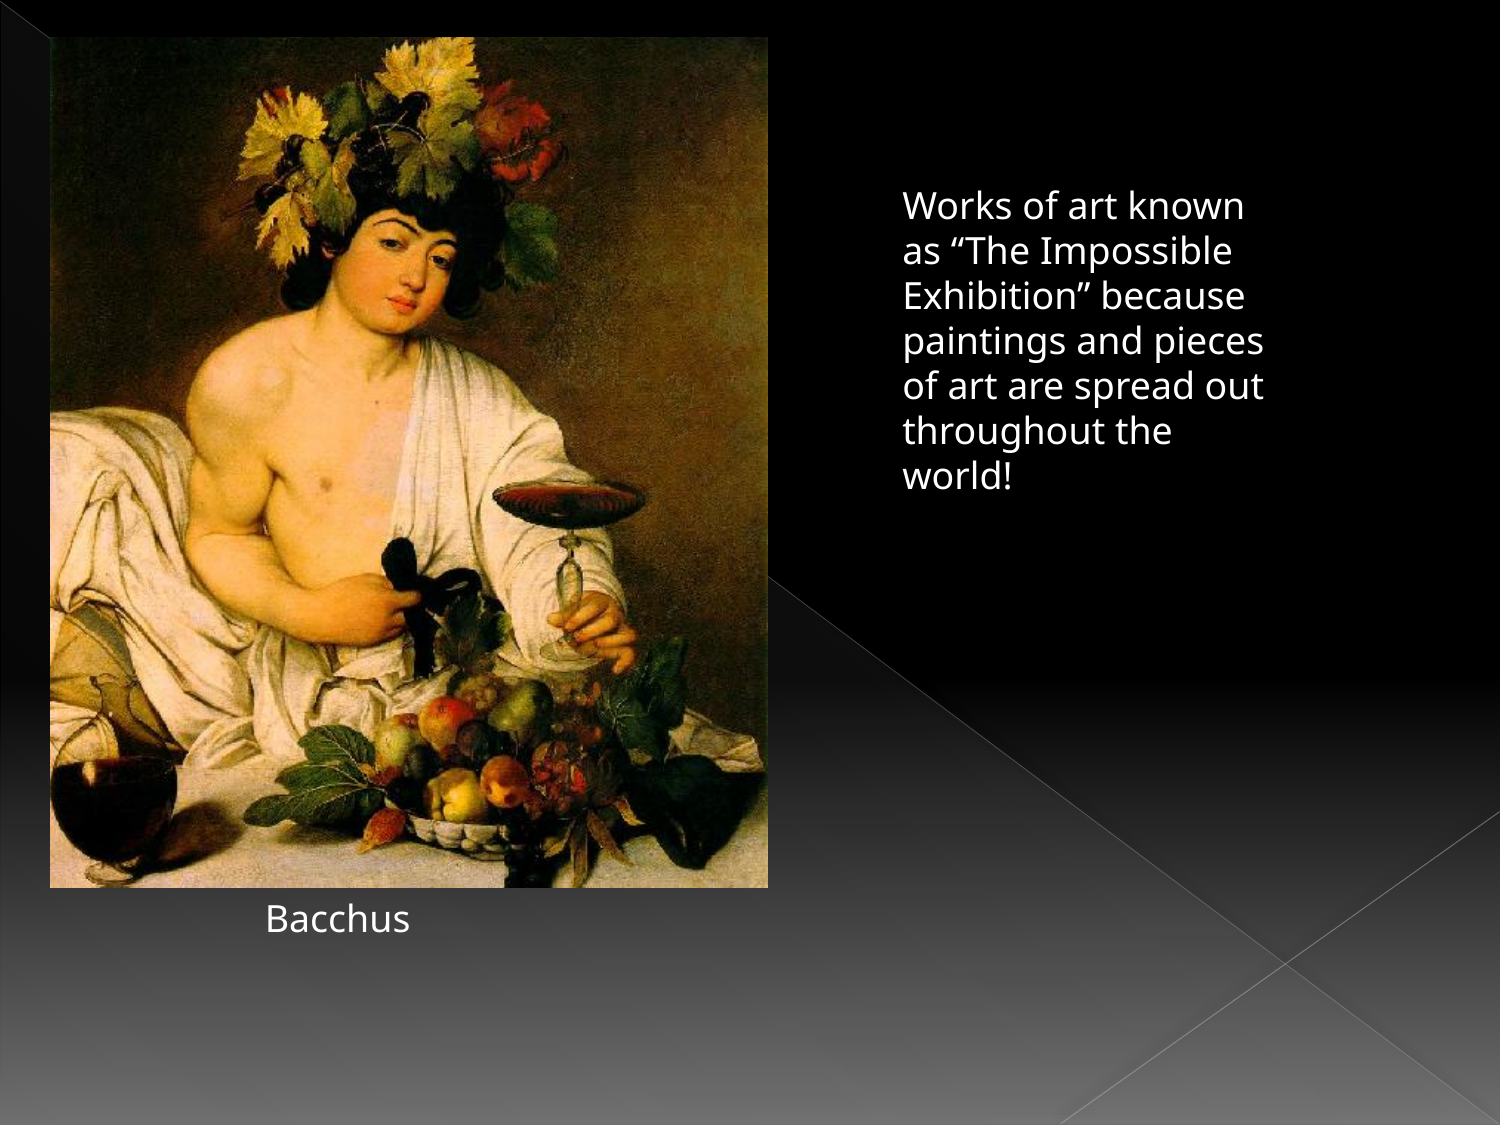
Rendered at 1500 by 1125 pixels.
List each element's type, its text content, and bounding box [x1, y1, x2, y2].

text_box Bacchus [249, 889, 438, 948]
picture [49, 37, 768, 888]
text_box Works of art known as “The Impossible Exhibition” because paintings and pieces of art are spread out throughout the world! [887, 174, 1300, 505]
